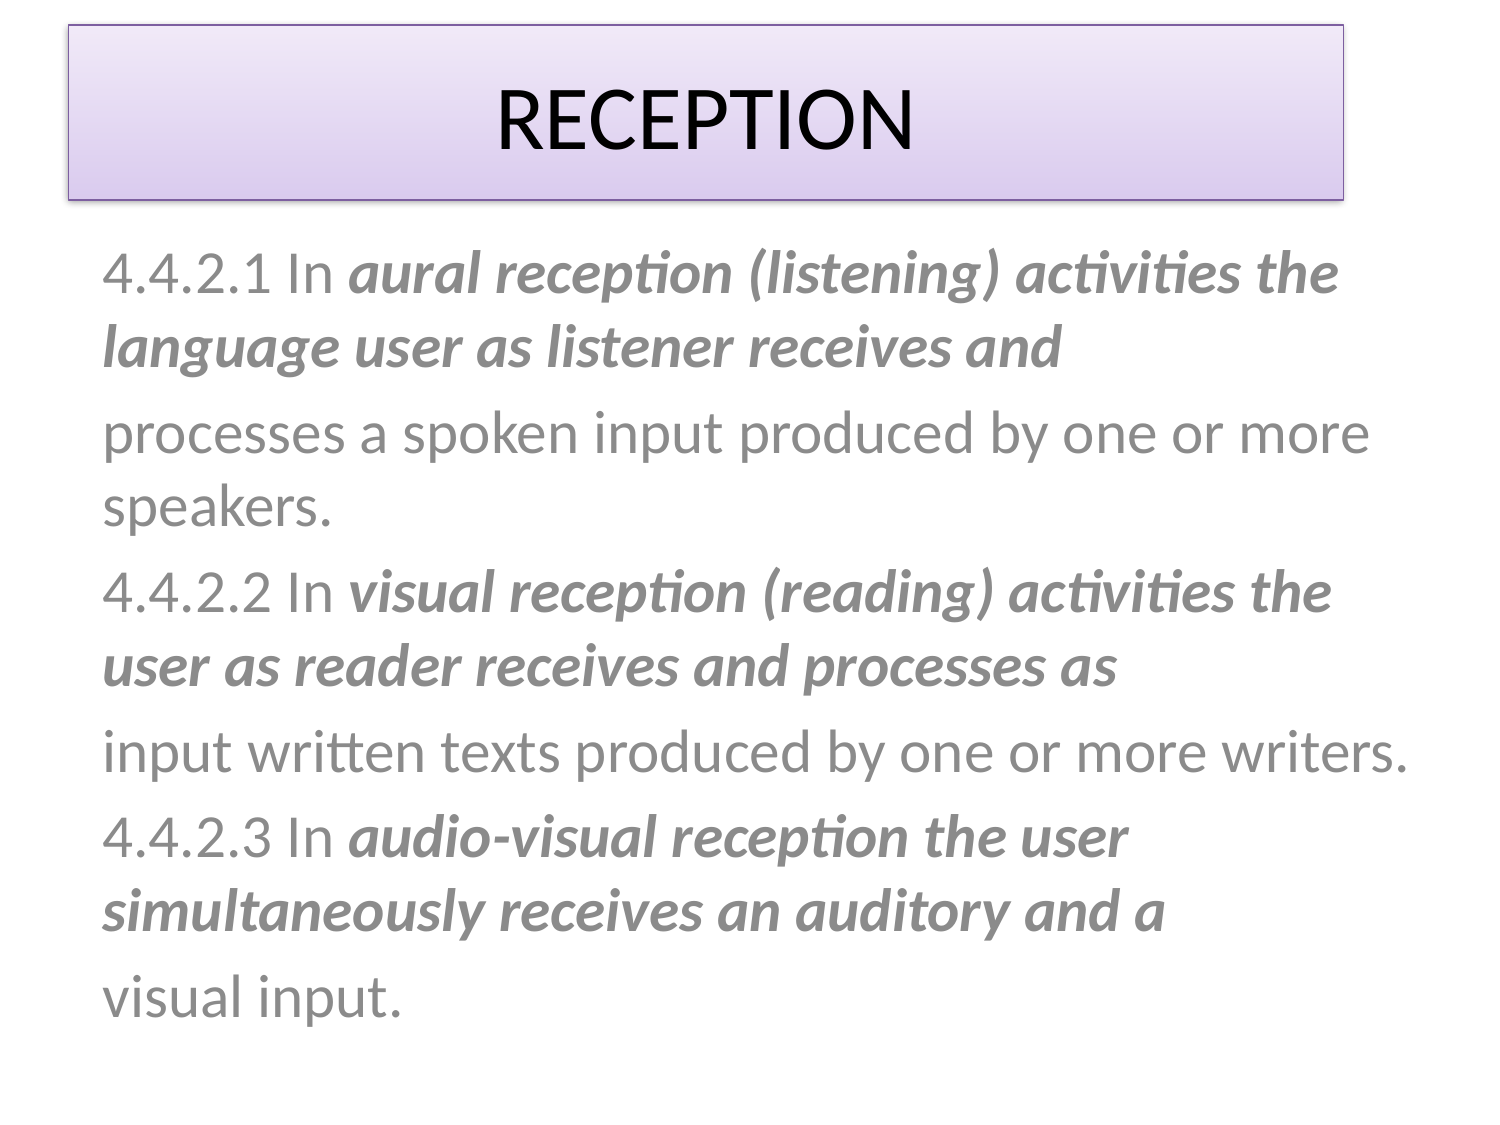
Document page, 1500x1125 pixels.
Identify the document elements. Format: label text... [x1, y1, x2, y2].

title RECEPTION [68, 24, 1344, 201]
subtitle 4.4.2.1 In aural reception (listening) activities the language user as listener receives and processes a spoken input produced by one or more speakers. 4.4.2.2 In visual reception (reading) activities the user as reader receives and processes as input written texts produced by one or more writers. 4.4.2.3 In audio-visual reception the user simultaneously receives an auditory and a visual input. [87, 224, 1438, 1063]
